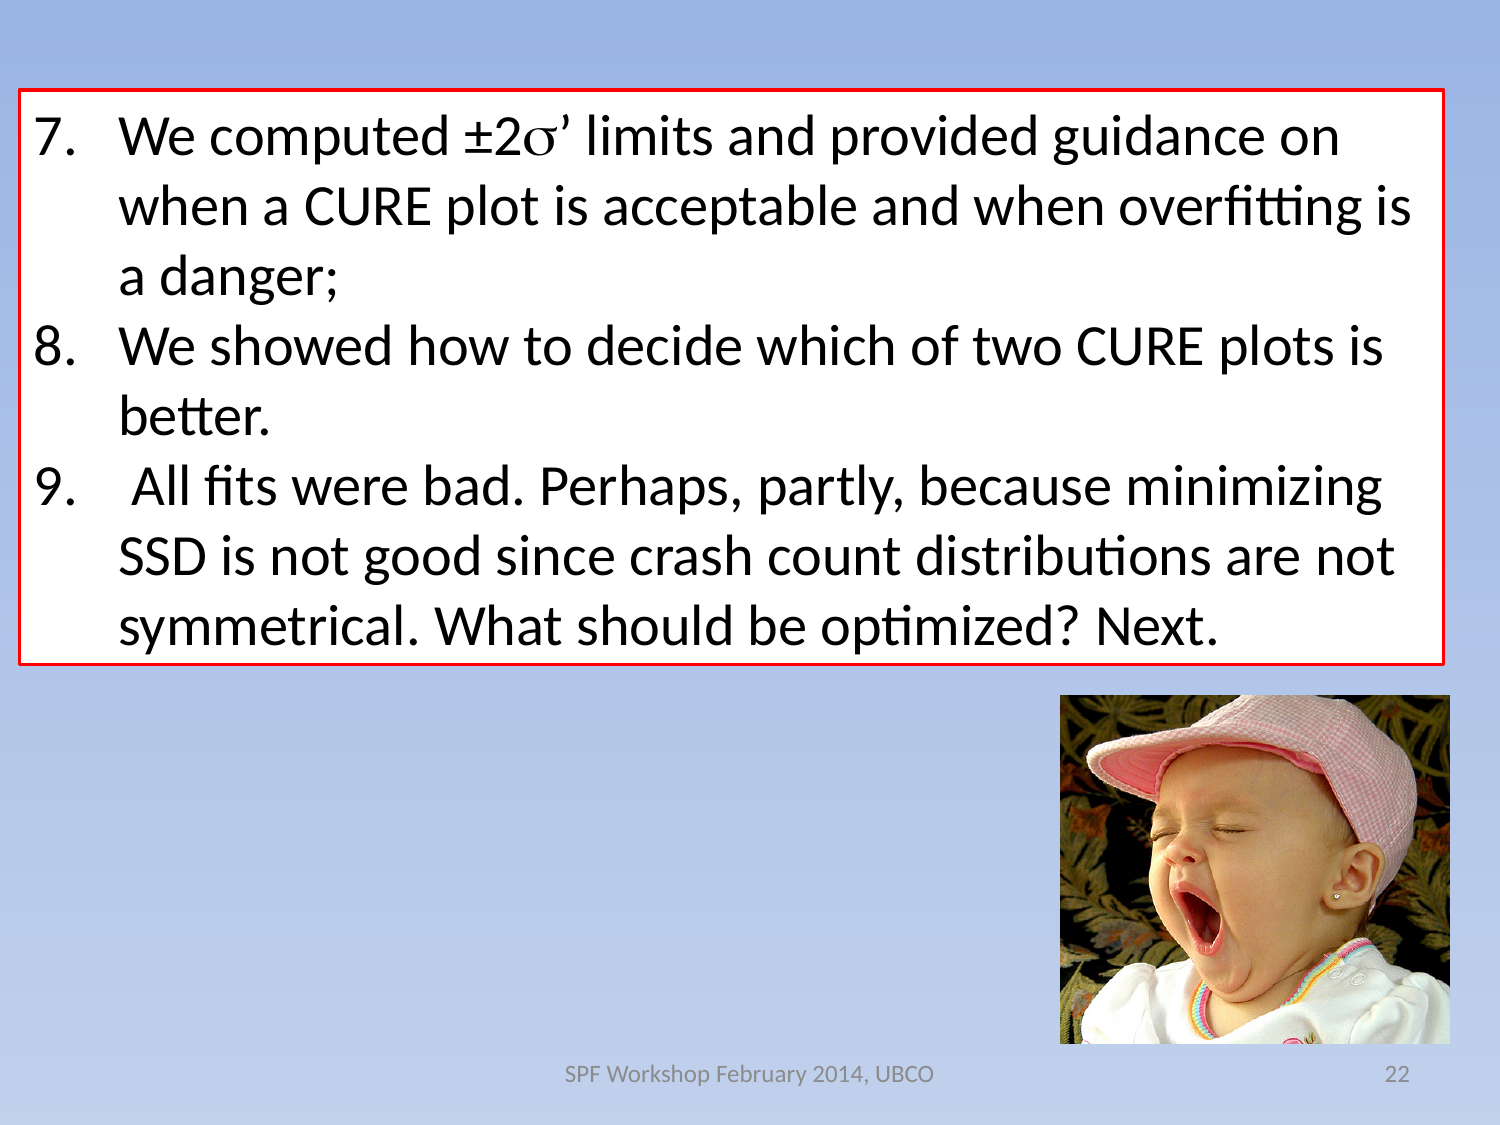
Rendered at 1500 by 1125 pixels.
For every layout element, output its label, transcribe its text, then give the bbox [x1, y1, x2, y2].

text_box We computed ±2s’ limits and provided guidance on when a CURE plot is acceptable and when overfitting is a danger; We showed how to decide which of two CURE plots is better. All fits were bad. Perhaps, partly, because minimizing SSD is not good since crash count distributions are not symmetrical. What should be optimized? Next. [19, 89, 1444, 665]
footer SPF Workshop February 2014, UBCO [512, 1042, 988, 1103]
slide_number 22 [1074, 1052, 1425, 1103]
picture [1059, 695, 1451, 1044]
